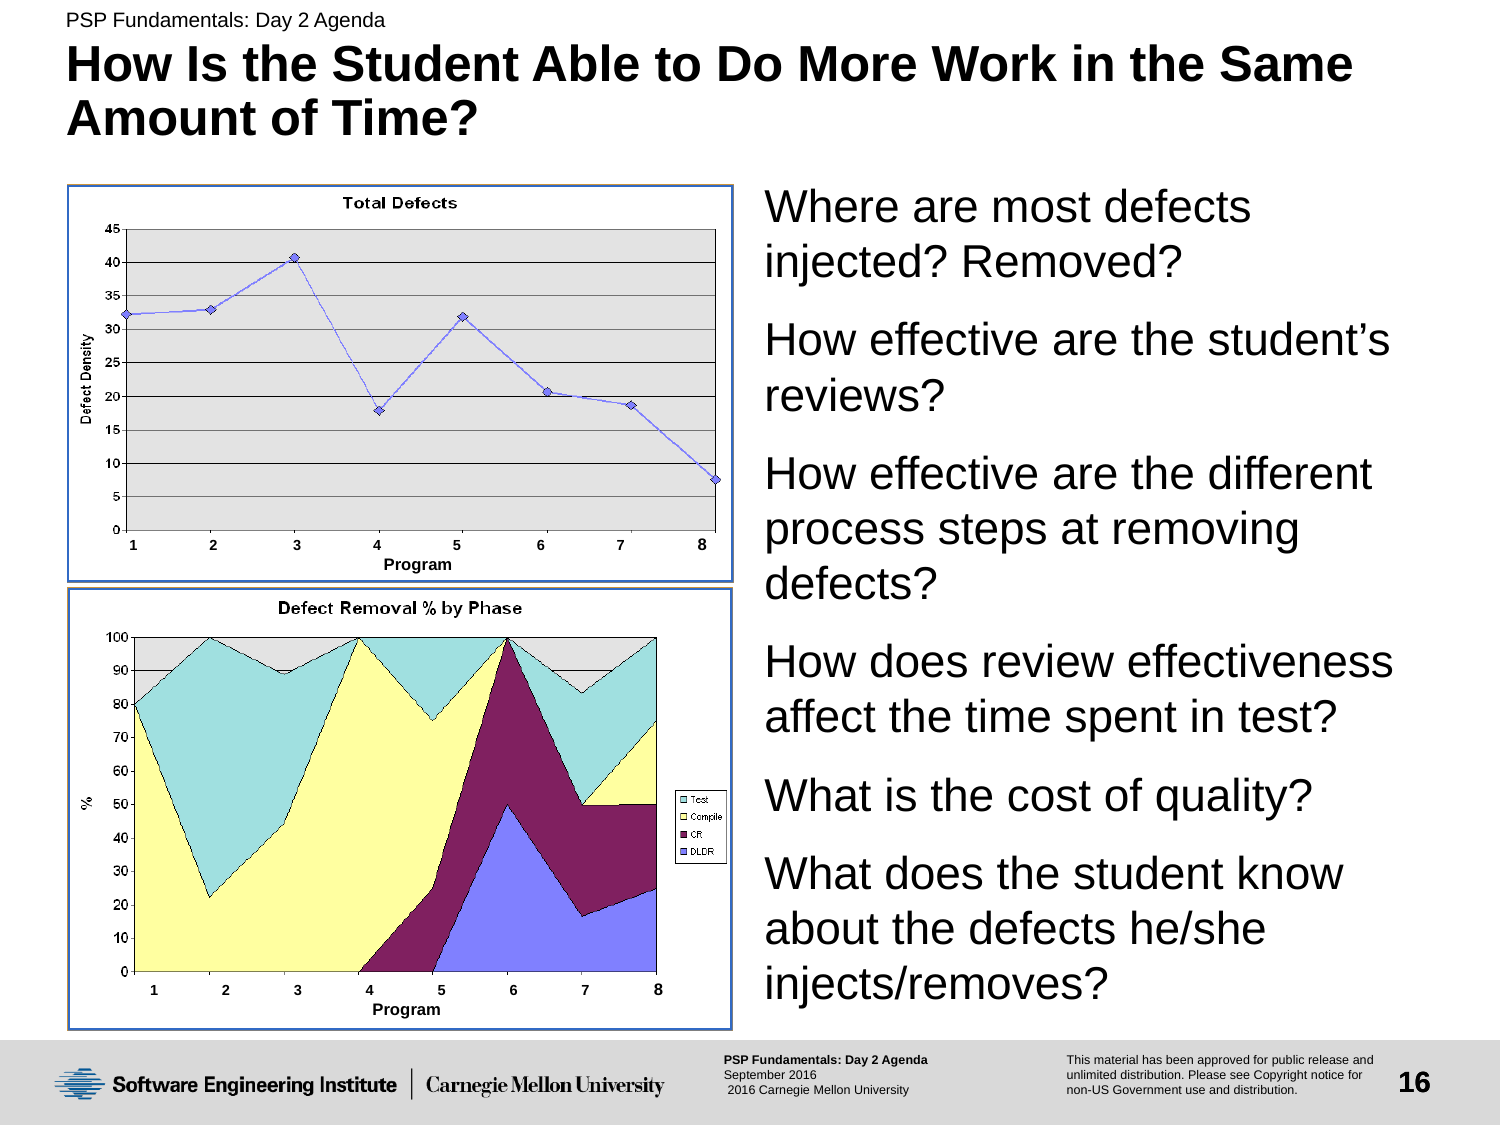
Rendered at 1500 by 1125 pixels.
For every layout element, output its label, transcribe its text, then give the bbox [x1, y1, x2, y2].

picture [46, 1061, 673, 1104]
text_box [67, 587, 733, 1031]
list Where are most defects injected? Removed? How effective are the student’s reviews? How effective are the different process steps at removing defects? How does review effectiveness affect the time spent in test? What is the cost of quality? What does the student know about the defects he/she injects/removes? [764, 176, 1432, 1014]
title How Is the Student Able to Do More Work in the Same Amount of Time? [65, 37, 1430, 148]
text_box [67, 184, 734, 583]
